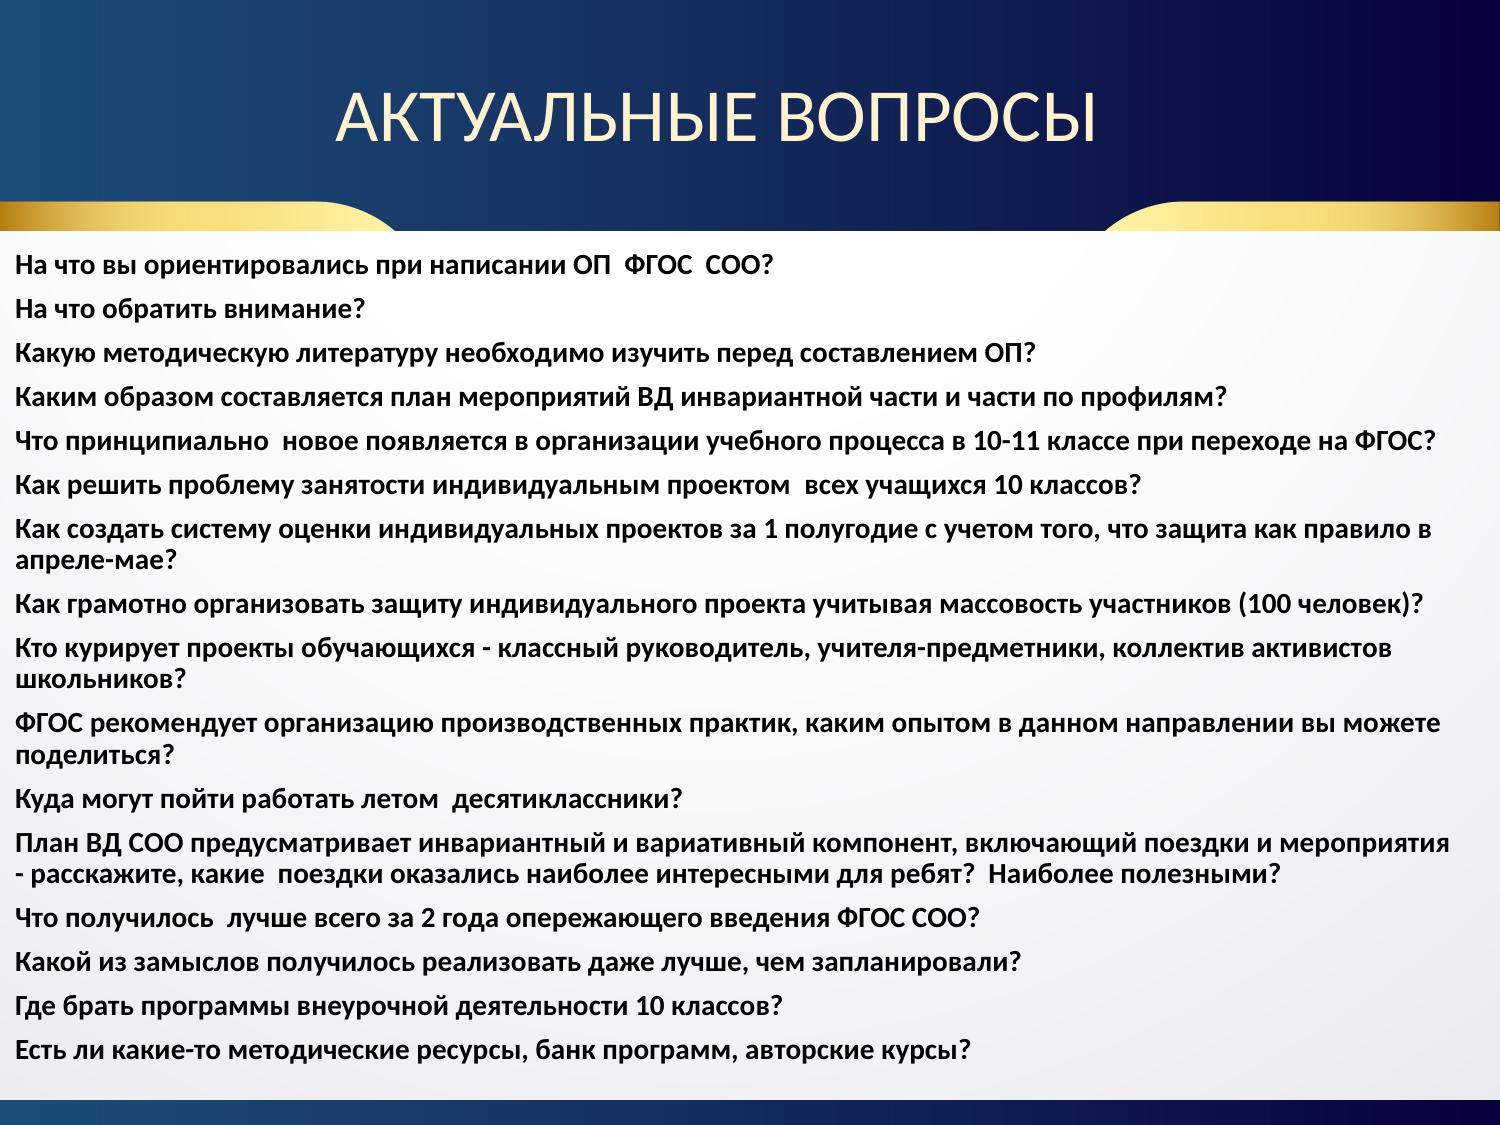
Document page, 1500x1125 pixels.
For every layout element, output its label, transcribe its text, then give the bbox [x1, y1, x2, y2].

picture [0, 0, 1500, 1125]
text_box АКТУАЛЬНЫЕ ВОПРОСЫ [321, 59, 1115, 164]
list На что вы ориентировались при написании ОП ФГОС СОО? На что обратить внимание? Какую методическую литературу необходимо изучить перед составлением ОП? Каким образом составляется план мероприятий ВД инвариантной части и части по профилям? Что принципиально новое появляется в организации учебного процесса в 10-11 классе при переходе на ФГОС? Как решить проблему занятости индивидуальным проектом всех учащихся 10 классов? Как создать систему оценки индивидуальных проектов за 1 полугодие с учетом того, что защита как правило в апреле-мае? Как грамотно организовать защиту индивидуального проекта учитывая массовость участников (100 человек)? Кто курирует проекты обучающихся - классный руководитель, учителя-предметники, коллектив активистов школьников? ФГОС рекомендует организацию производственных практик, каким опытом в данном направлении вы можете поделиться? Куда могут пойти работать летом десятиклассники? План ВД СОО предусматривает инвариантный и вариативный компонент, включающий поездки и мероприятия - расскажите, какие поездки оказались наиболее интересными для ребят? Наиболее полезными? Что получилось лучше всего за 2 года опережающего введения ФГОС СОО? Какой из замыслов получилось реализовать даже лучше, чем запланировали? Где брать программы внеурочной деятельности 10 классов? Есть ли какие-то методические ресурсы, банк программ, авторские курсы? [0, 242, 1469, 1047]
